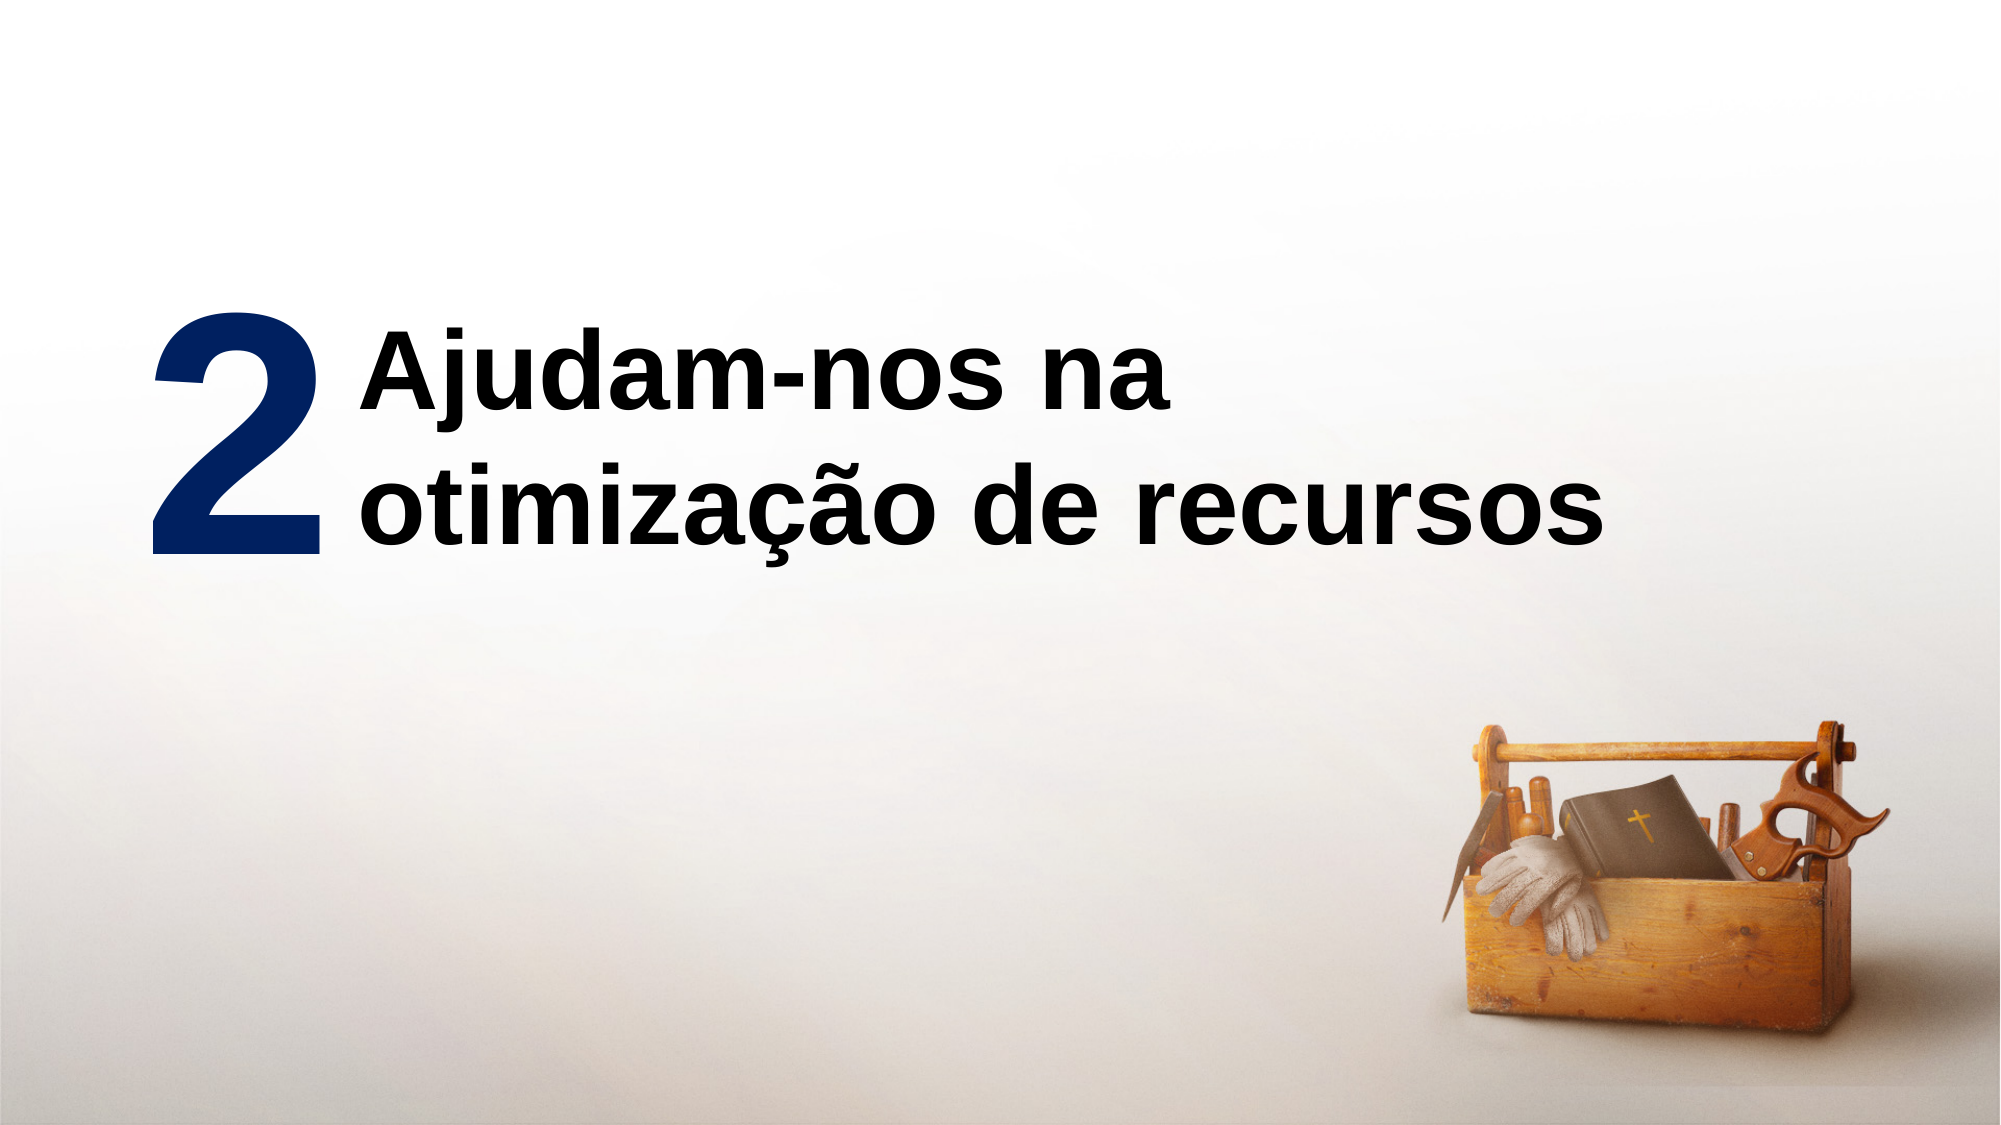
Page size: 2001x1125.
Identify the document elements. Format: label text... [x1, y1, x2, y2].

text_box Ajudam-nos na otimização de recursos [343, 289, 1710, 575]
text_box 2 [126, 200, 343, 631]
picture [0, 0, 2001, 1125]
